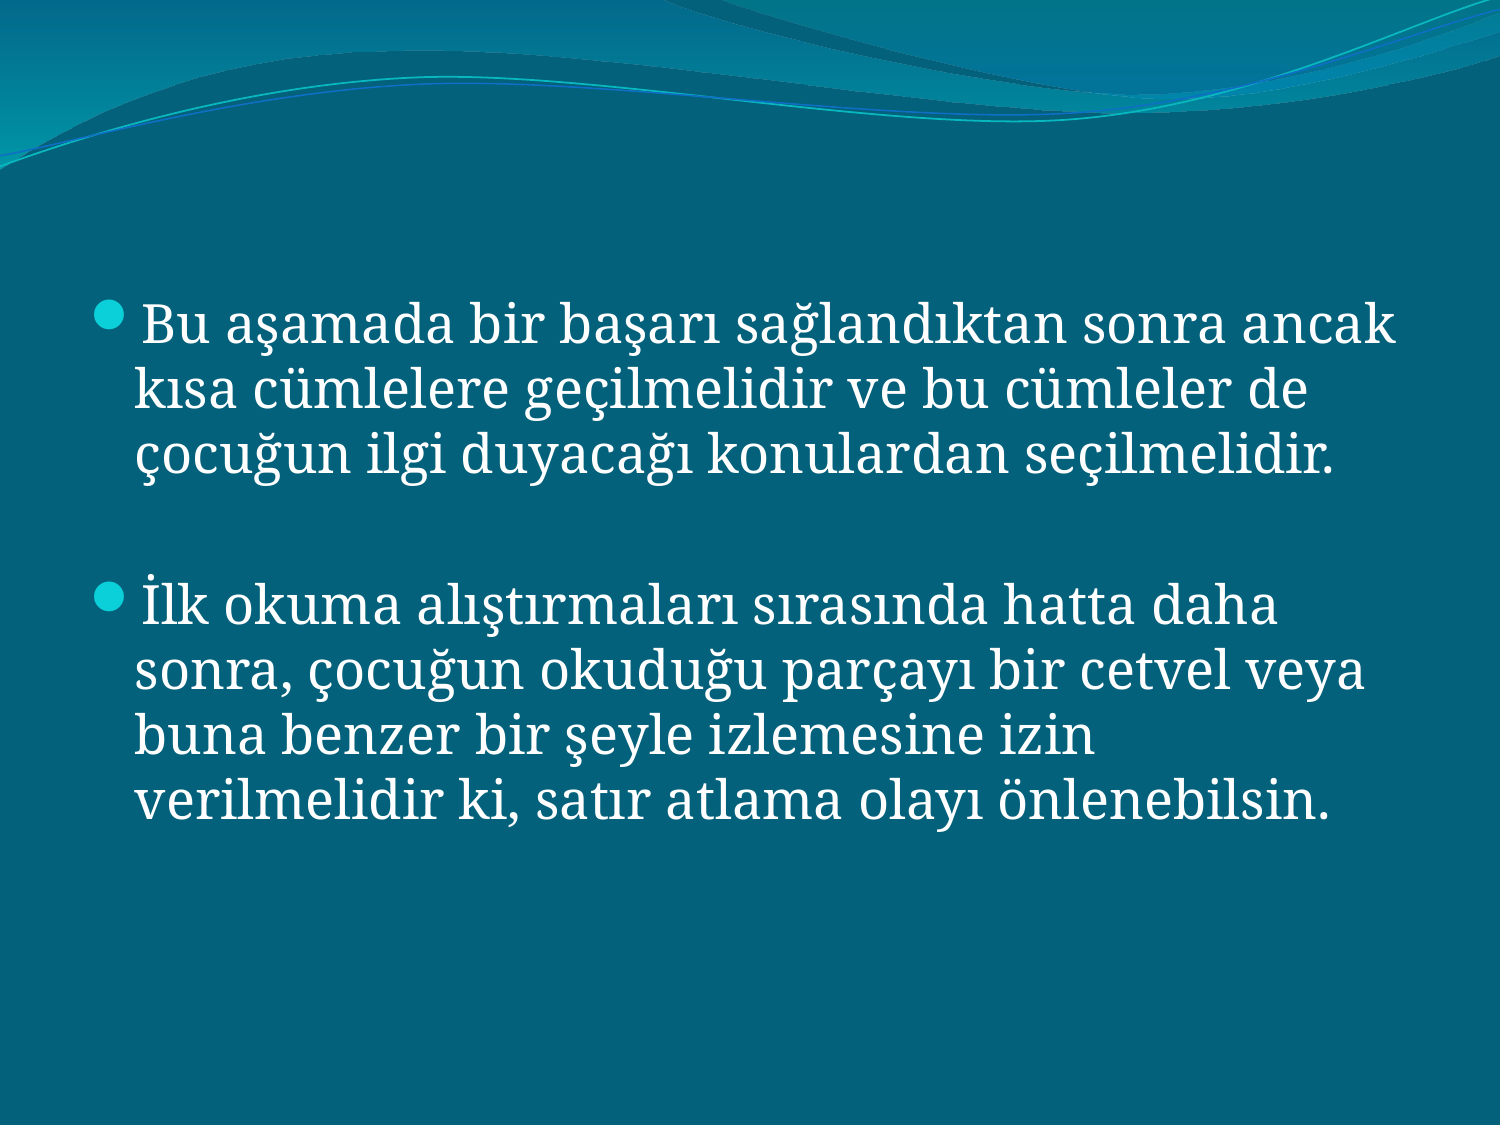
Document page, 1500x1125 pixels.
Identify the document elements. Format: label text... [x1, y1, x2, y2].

list Bu aşamada bir başarı sağlandıktan sonra ancak kısa cümlelere geçilmelidir ve bu cümleler de çocuğun ilgi duyacağı konulardan seçilmelidir. İlk okuma alıştırmaları sırasında hatta daha sonra, çocuğun okuduğu parçayı bir cetvel veya buna benzer bir şeyle izlemesine izin verilmelidir ki, satır atlama olayı önlenebilsin. [75, 82, 1425, 1038]
